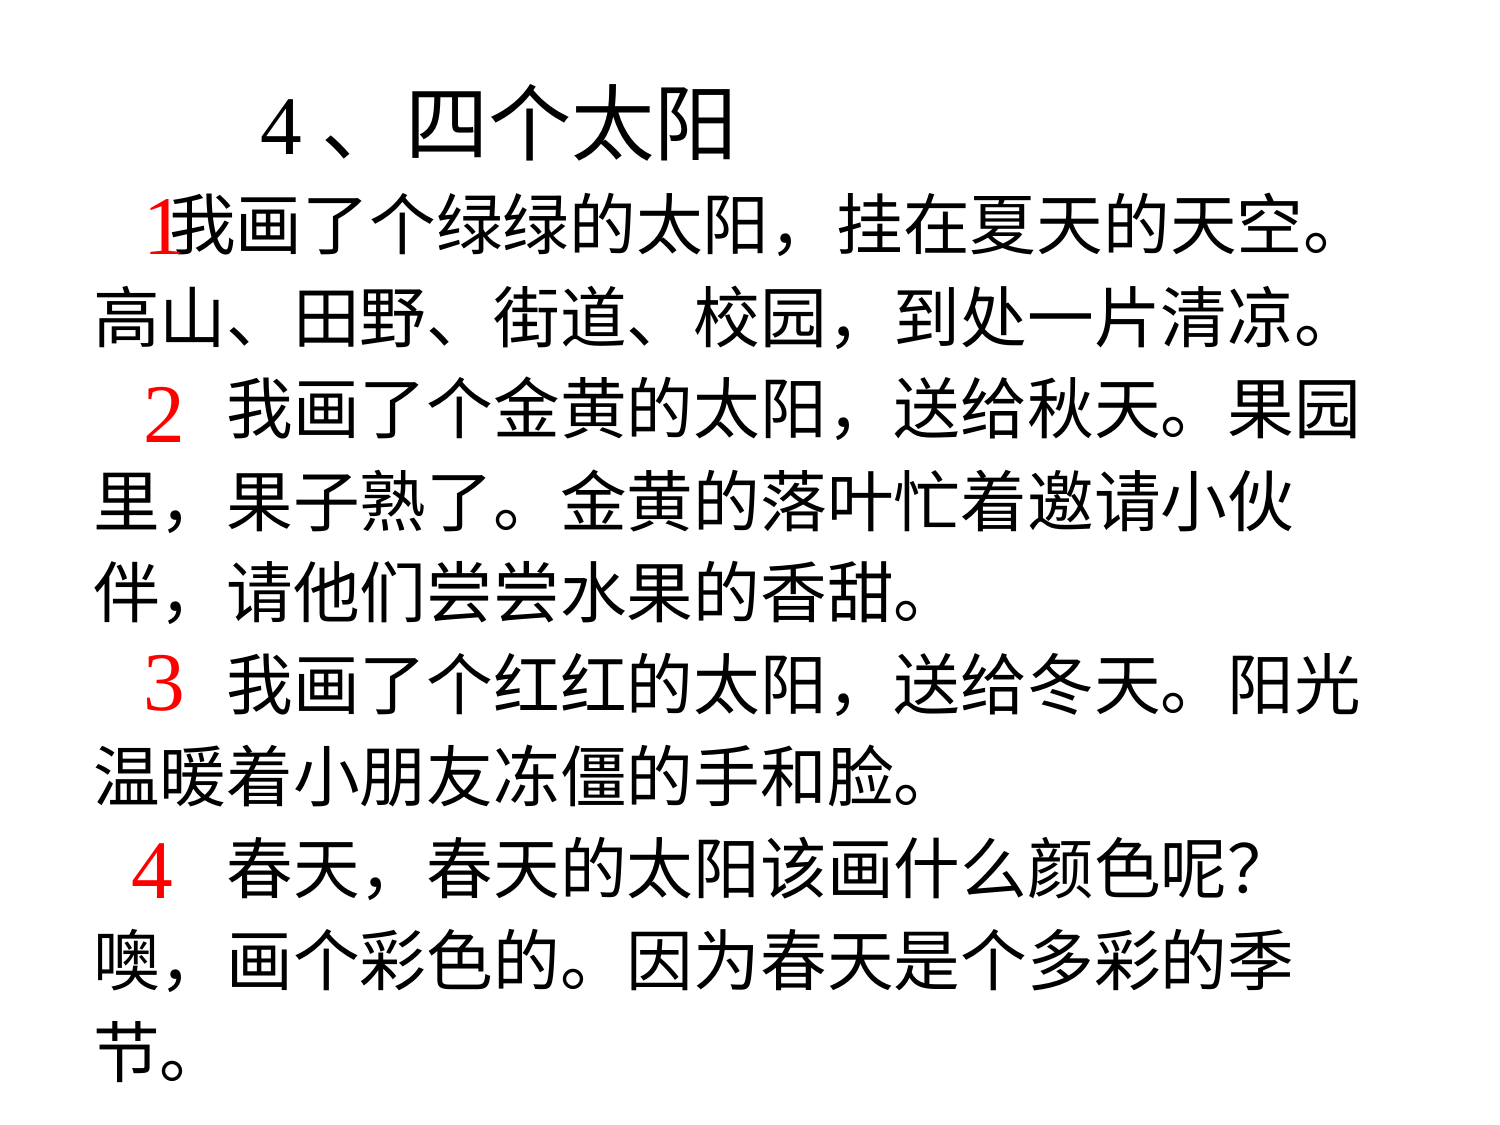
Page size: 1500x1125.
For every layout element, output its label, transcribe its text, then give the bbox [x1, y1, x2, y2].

text_box 2 [129, 351, 218, 467]
text_box 3 [129, 619, 218, 734]
text_box 4 [116, 807, 206, 923]
text_box 1 [129, 163, 218, 279]
text_box 4、四个太阳 我画了个绿绿的太阳，挂在夏天的天空。高山、田野、街道、校园，到处一片清凉。 我画了个金黄的太阳，送给秋天。果园里，果子熟了。金黄的落叶忙着邀请小伙伴，请他们尝尝水果的香甜。 我画了个红红的太阳，送给冬天。阳光温暖着小朋友冻僵的手和脸。 春天，春天的太阳该画什么颜色呢？噢，画个彩色的。因为春天是个多彩的季节。 [78, 64, 1394, 1099]
